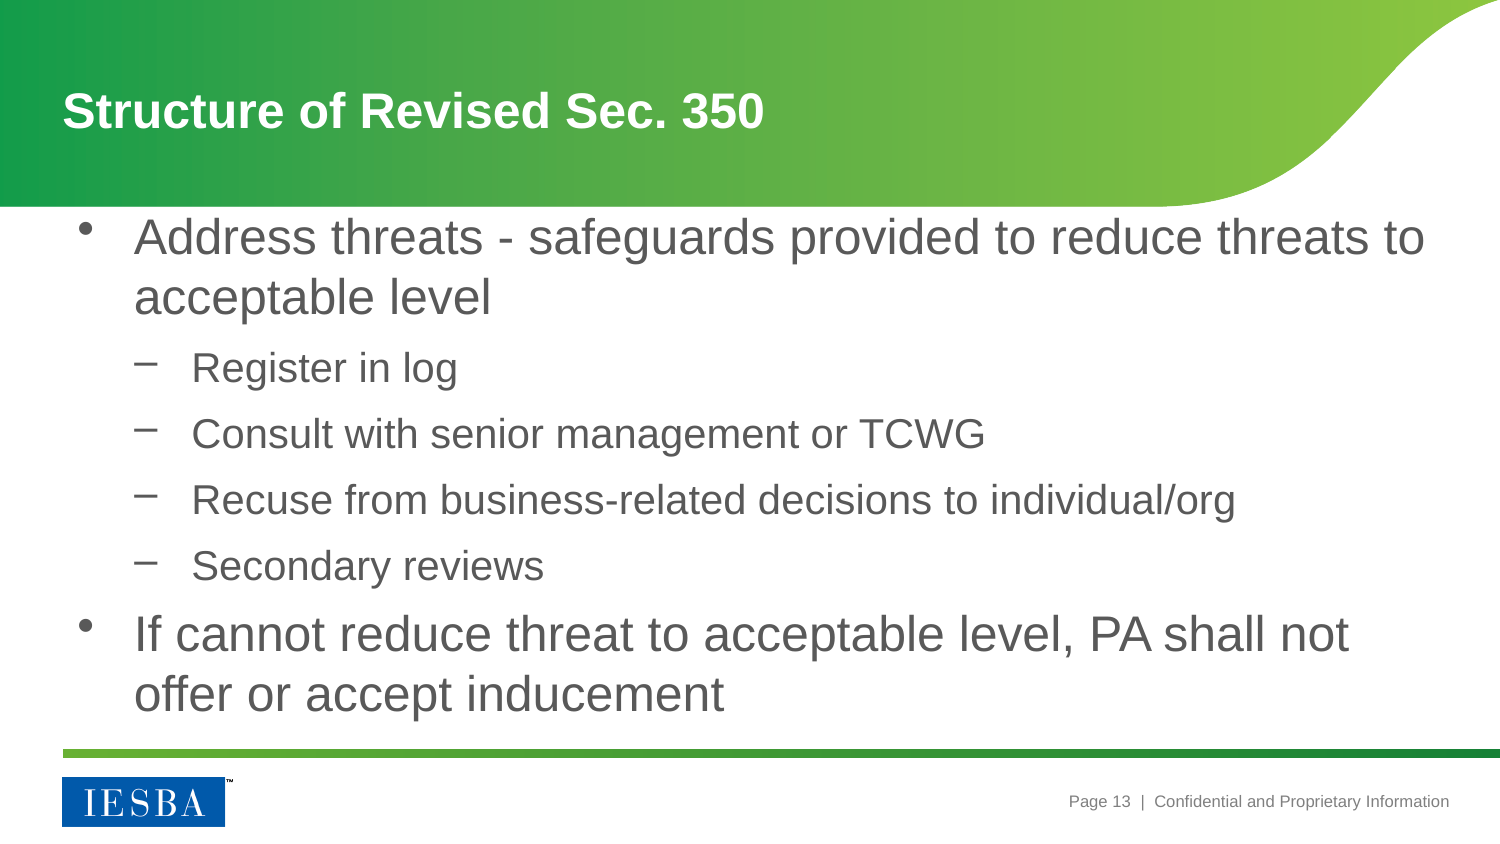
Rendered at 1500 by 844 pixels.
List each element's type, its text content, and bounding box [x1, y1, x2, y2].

title Structure of Revised Sec. 350 [62, 75, 1300, 142]
list Address threats - safeguards provided to reduce threats to acceptable level Register in log Consult with senior management or TCWG Recuse from business-related decisions to individual/org Secondary reviews If cannot reduce threat to acceptable level, PA shall not offer or accept inducement [62, 196, 1450, 724]
picture [62, 777, 233, 827]
picture [0, 0, 1500, 207]
